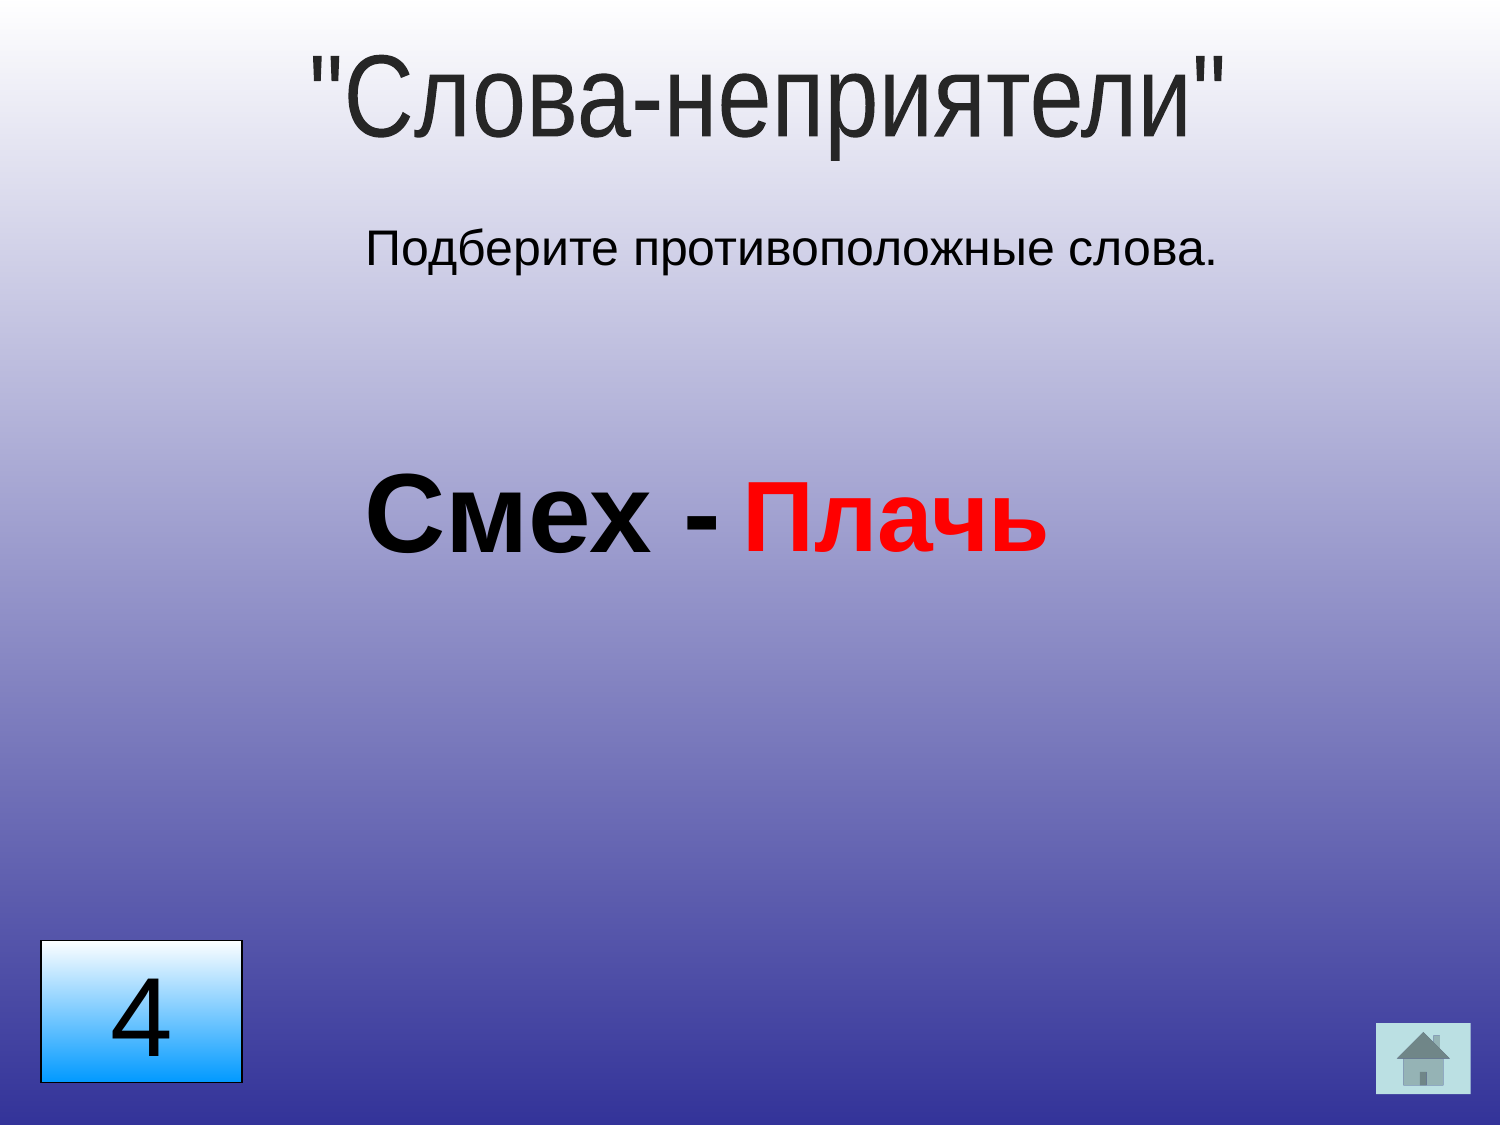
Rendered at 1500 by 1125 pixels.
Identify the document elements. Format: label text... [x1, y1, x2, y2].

text_box Подберите противоположные слова. [351, 208, 1235, 403]
text_box [1376, 1023, 1471, 1095]
text_box 4 [41, 940, 242, 1083]
text_box Плачь [736, 444, 1066, 579]
text_box Смех - [349, 432, 736, 583]
